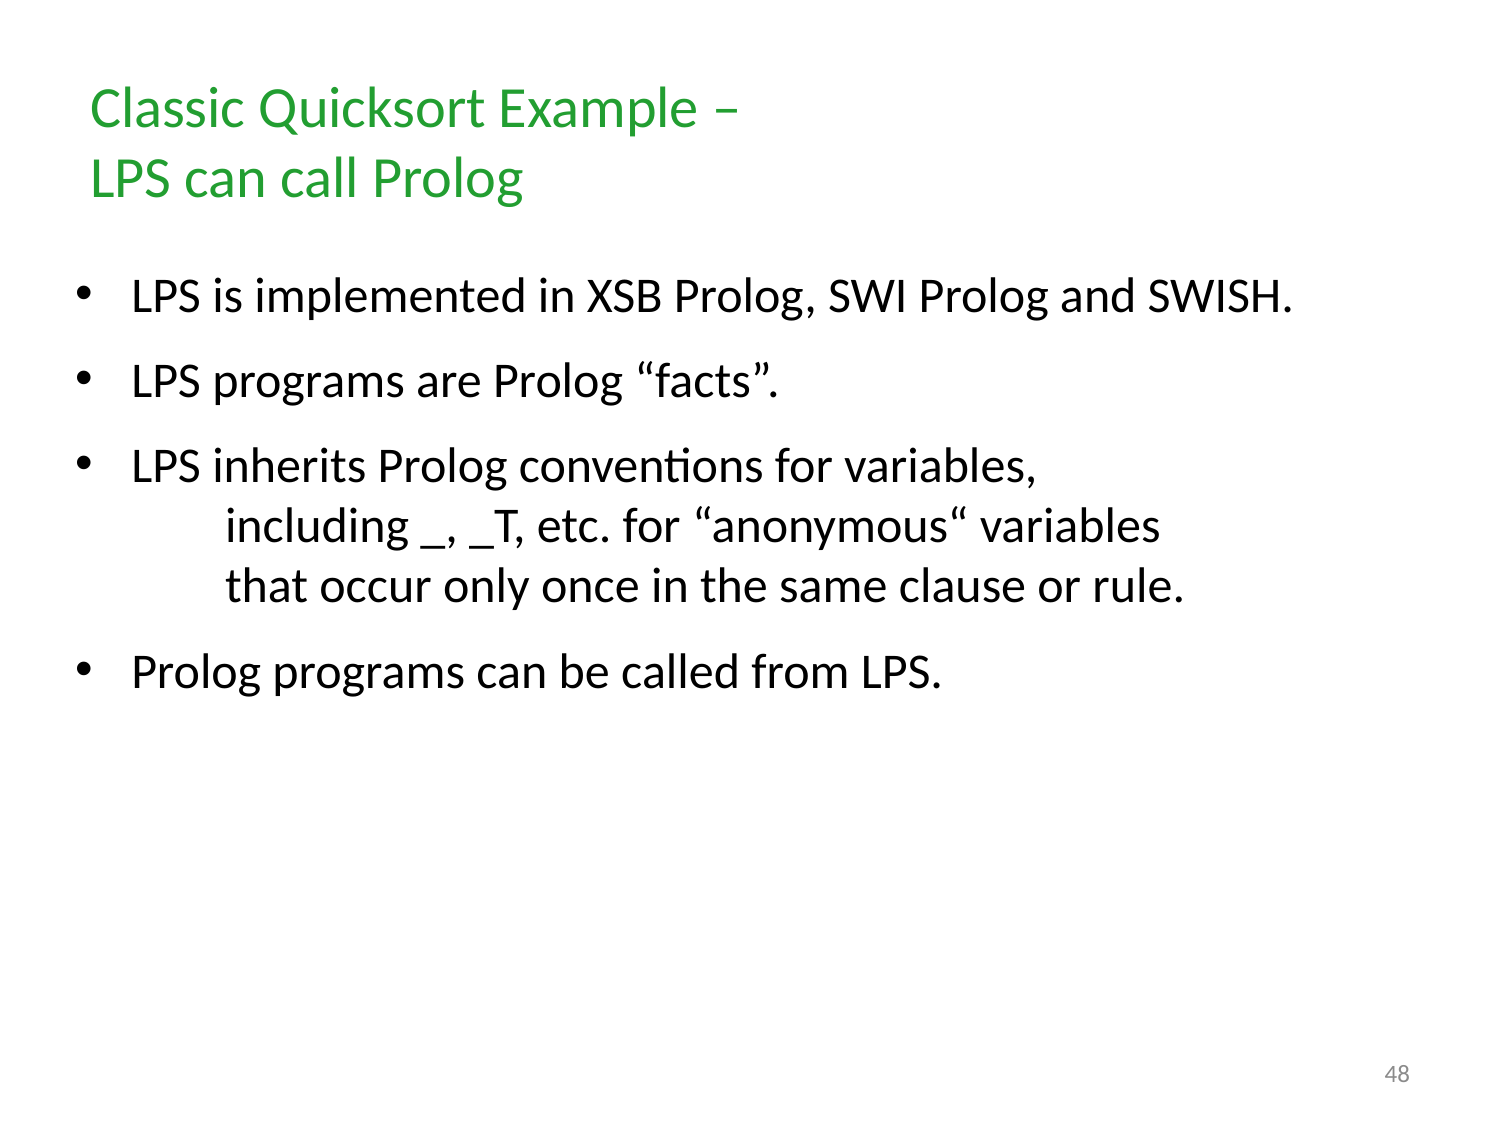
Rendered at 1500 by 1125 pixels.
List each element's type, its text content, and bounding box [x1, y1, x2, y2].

slide_number 48 [1074, 1042, 1425, 1103]
list LPS is implemented in XSB Prolog, SWI Prolog and SWISH. LPS programs are Prolog “facts”. LPS inherits Prolog conventions for variables, including _, _T, etc. for “anonymous“ variables that occur only once in the same clause or rule. Prolog programs can be called from LPS. [75, 262, 1500, 1005]
title Classic Quicksort Example – LPS can call Prolog [75, 45, 1425, 233]
